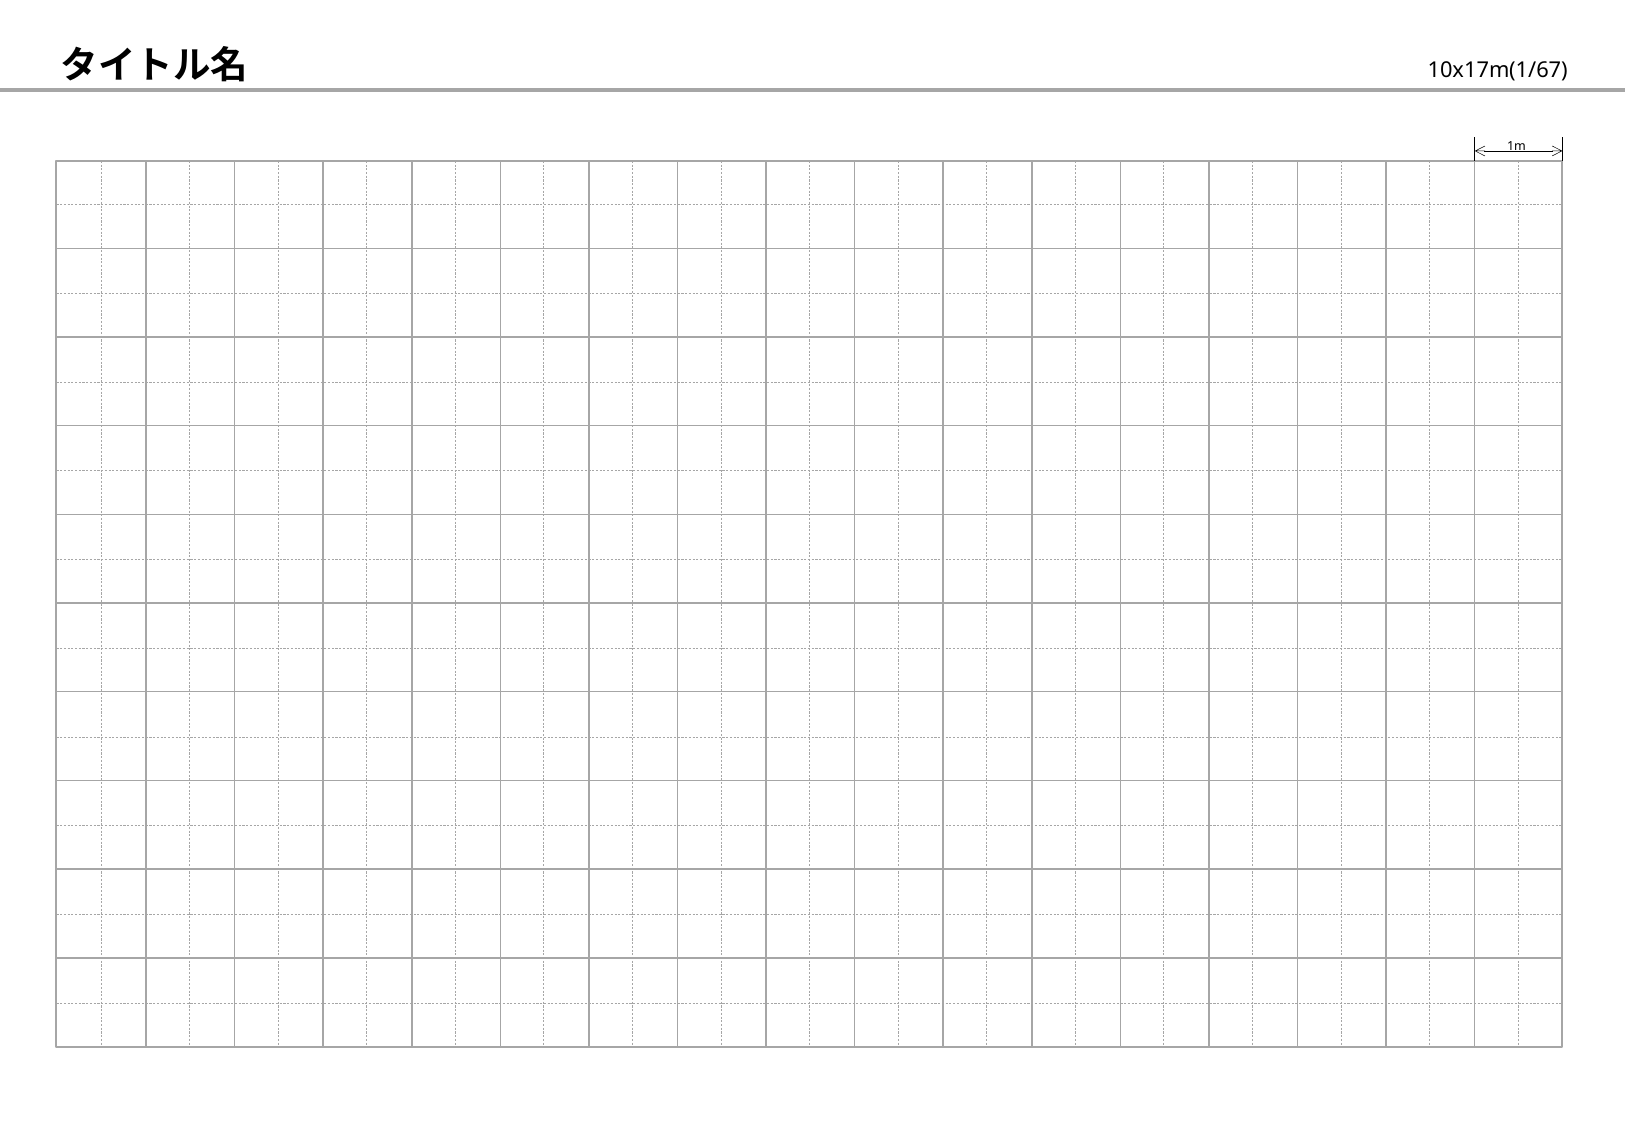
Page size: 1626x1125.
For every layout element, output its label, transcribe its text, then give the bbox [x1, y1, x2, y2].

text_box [100, 160, 1519, 203]
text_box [56, 204, 1563, 1004]
text_box [54, 159, 101, 205]
text_box [1524, 1008, 1564, 1049]
text_box [1524, 166, 1564, 206]
text_box タイトル名 [45, 33, 263, 88]
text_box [1474, 130, 1563, 162]
text_box [54, 1009, 95, 1049]
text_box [100, 1011, 1519, 1047]
text_box 10x17m(1/67) [1412, 48, 1583, 88]
